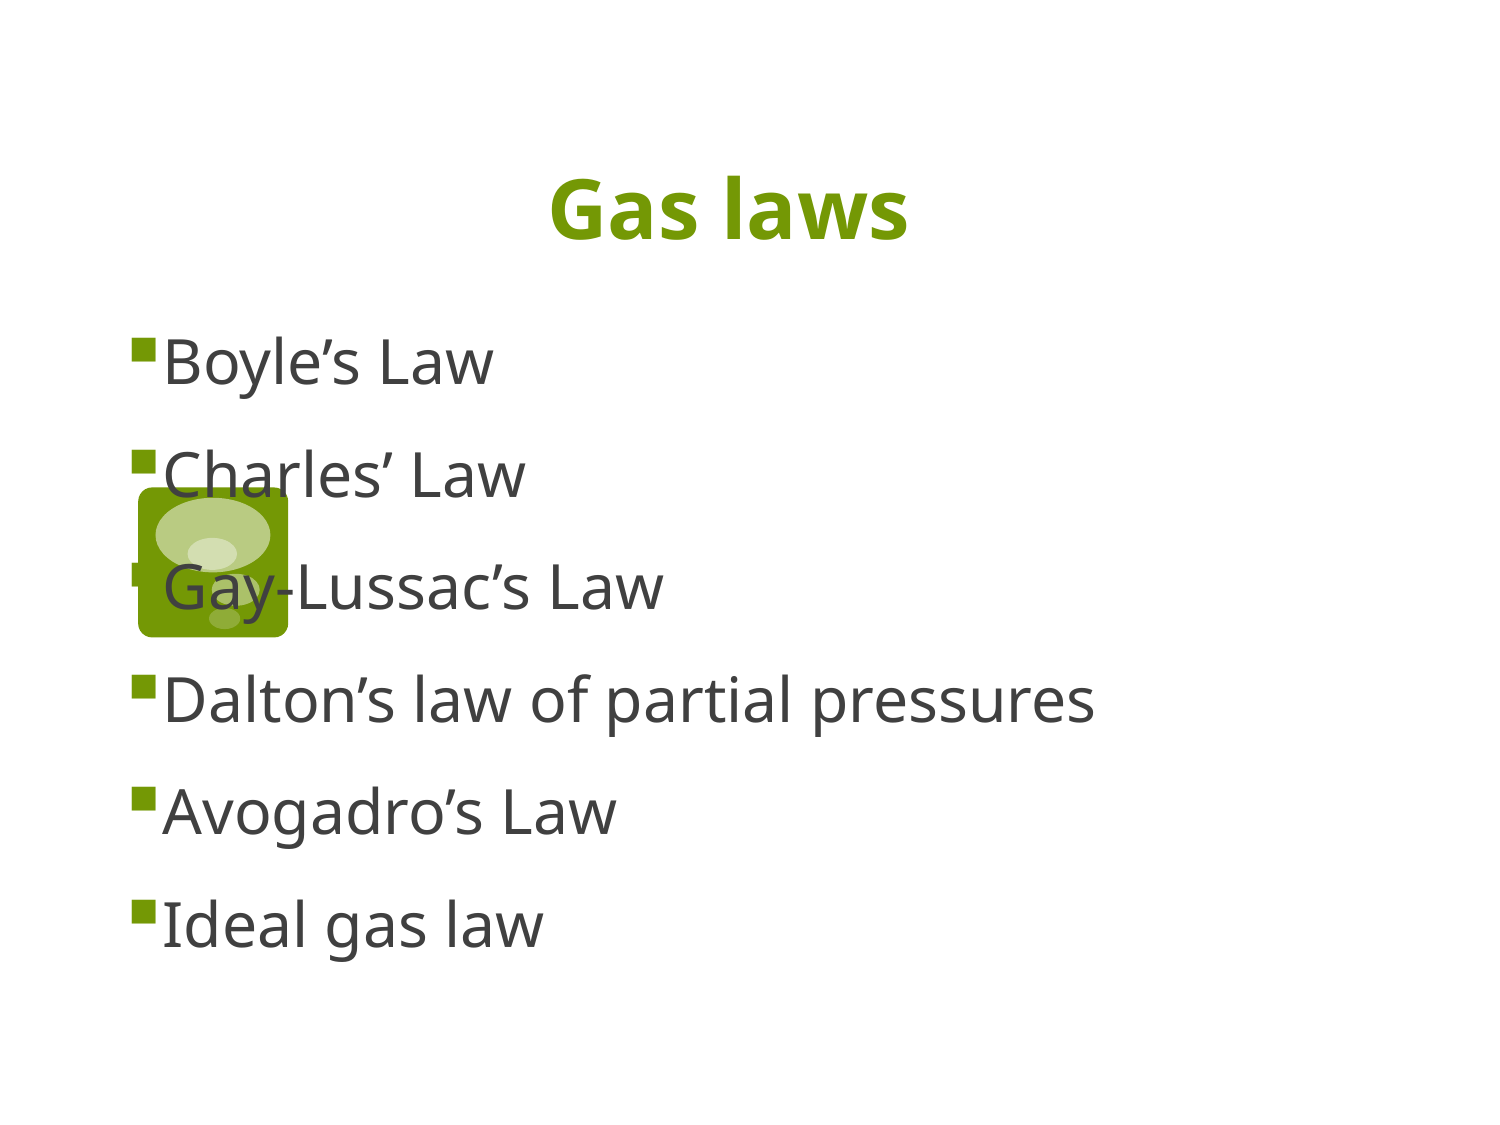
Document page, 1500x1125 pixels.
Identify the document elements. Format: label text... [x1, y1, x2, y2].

title Gas laws [323, 76, 1135, 264]
list Boyle’s Law Charles’ Law Gay-Lussac’s Law Dalton’s law of partial pressures Avogadro’s Law Ideal gas law [110, 314, 1374, 1040]
